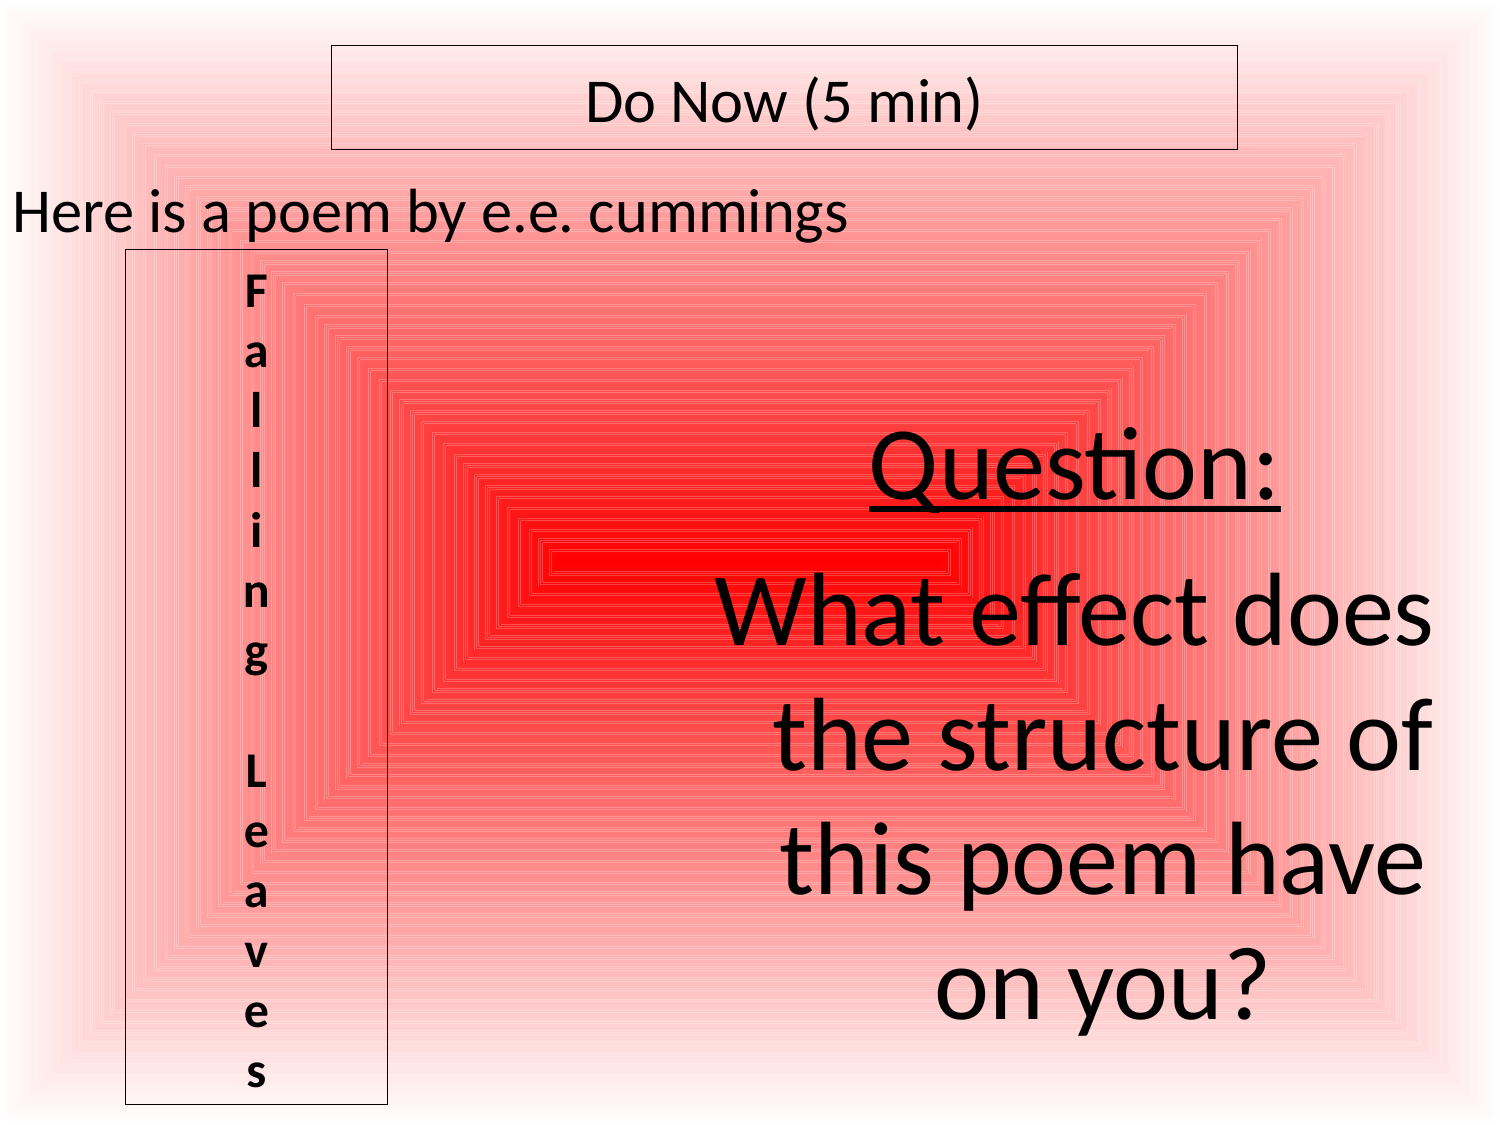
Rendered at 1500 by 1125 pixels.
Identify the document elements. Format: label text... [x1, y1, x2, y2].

text_box Question: What effect does the structure of this poem have on you? [650, 387, 1500, 988]
list Here is a poem by e.e. cummings [0, 162, 1088, 925]
text_box F a l l i n g L e a v e s [125, 249, 388, 1105]
text_box Do Now (5 min) [331, 45, 1238, 150]
